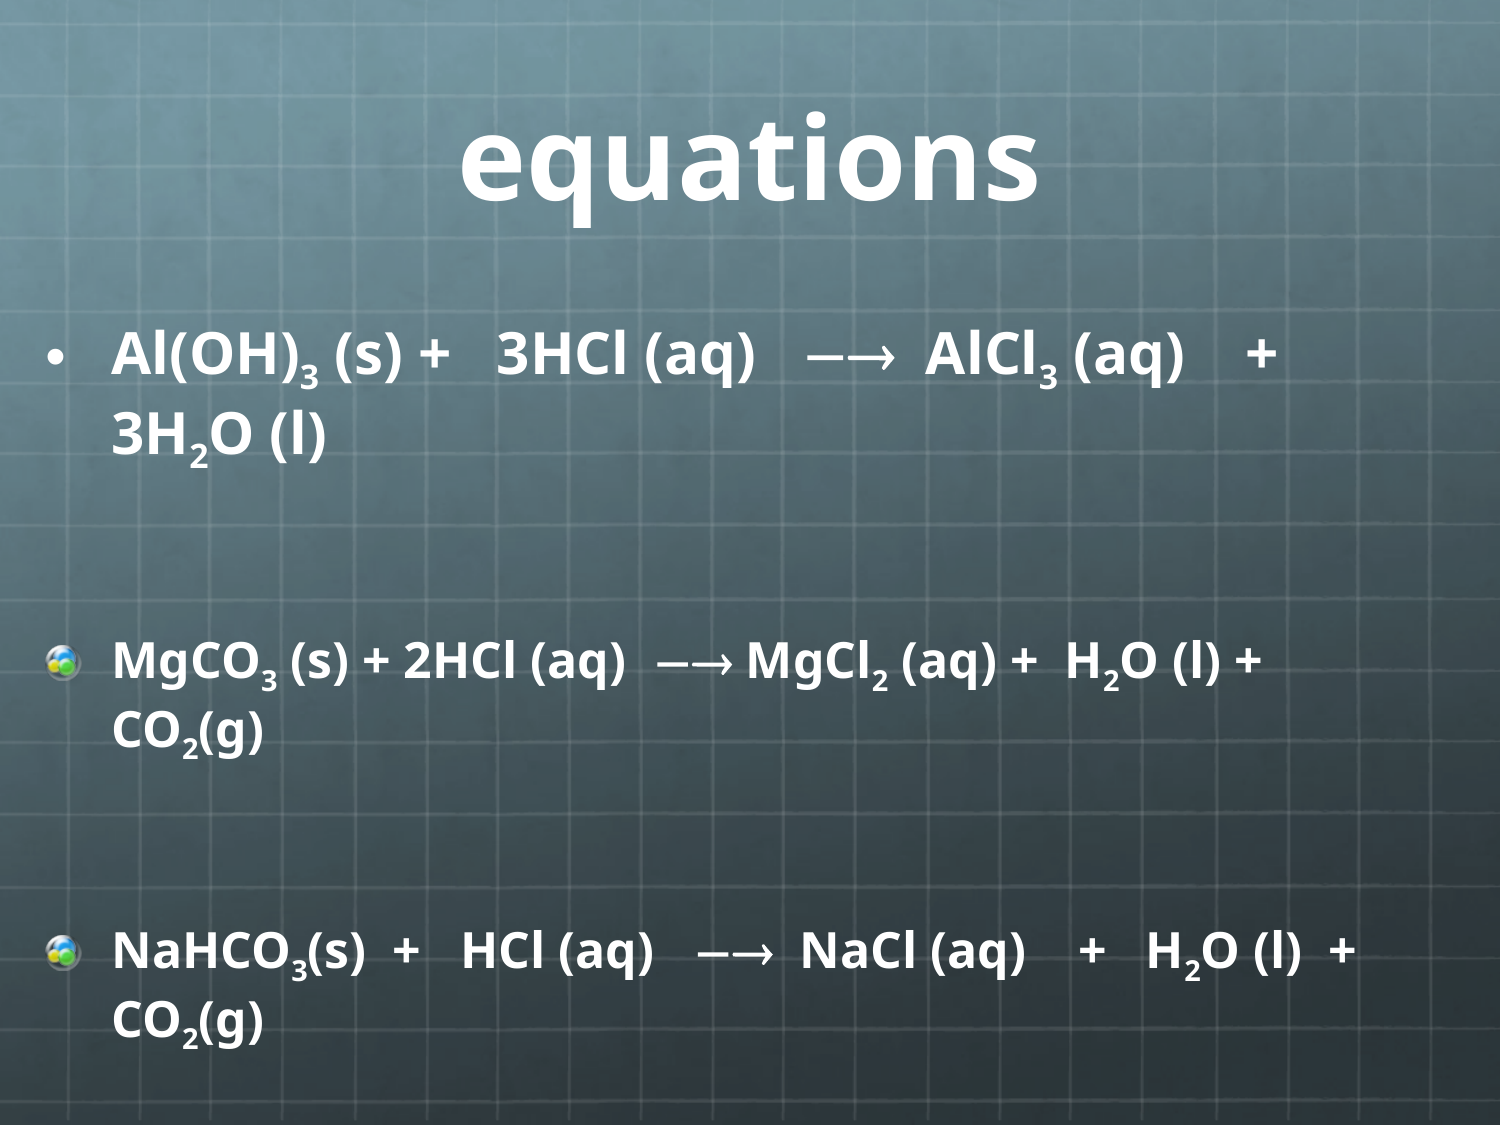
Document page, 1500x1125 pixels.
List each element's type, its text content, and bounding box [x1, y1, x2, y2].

picture [0, 0, 1500, 1125]
title equations [127, 17, 1372, 289]
list Al(OH)3 (s) + 3HCl (aq)  AlCl3 (aq) + 3H2O (l) MgCO3 (s) + 2HCl (aq)  MgCl2 (aq) + H2O (l) + CO2(g) NaHCO3(s) + HCl (aq)  NaCl (aq) + H2O (l) + CO2(g) [30, 308, 1449, 958]
